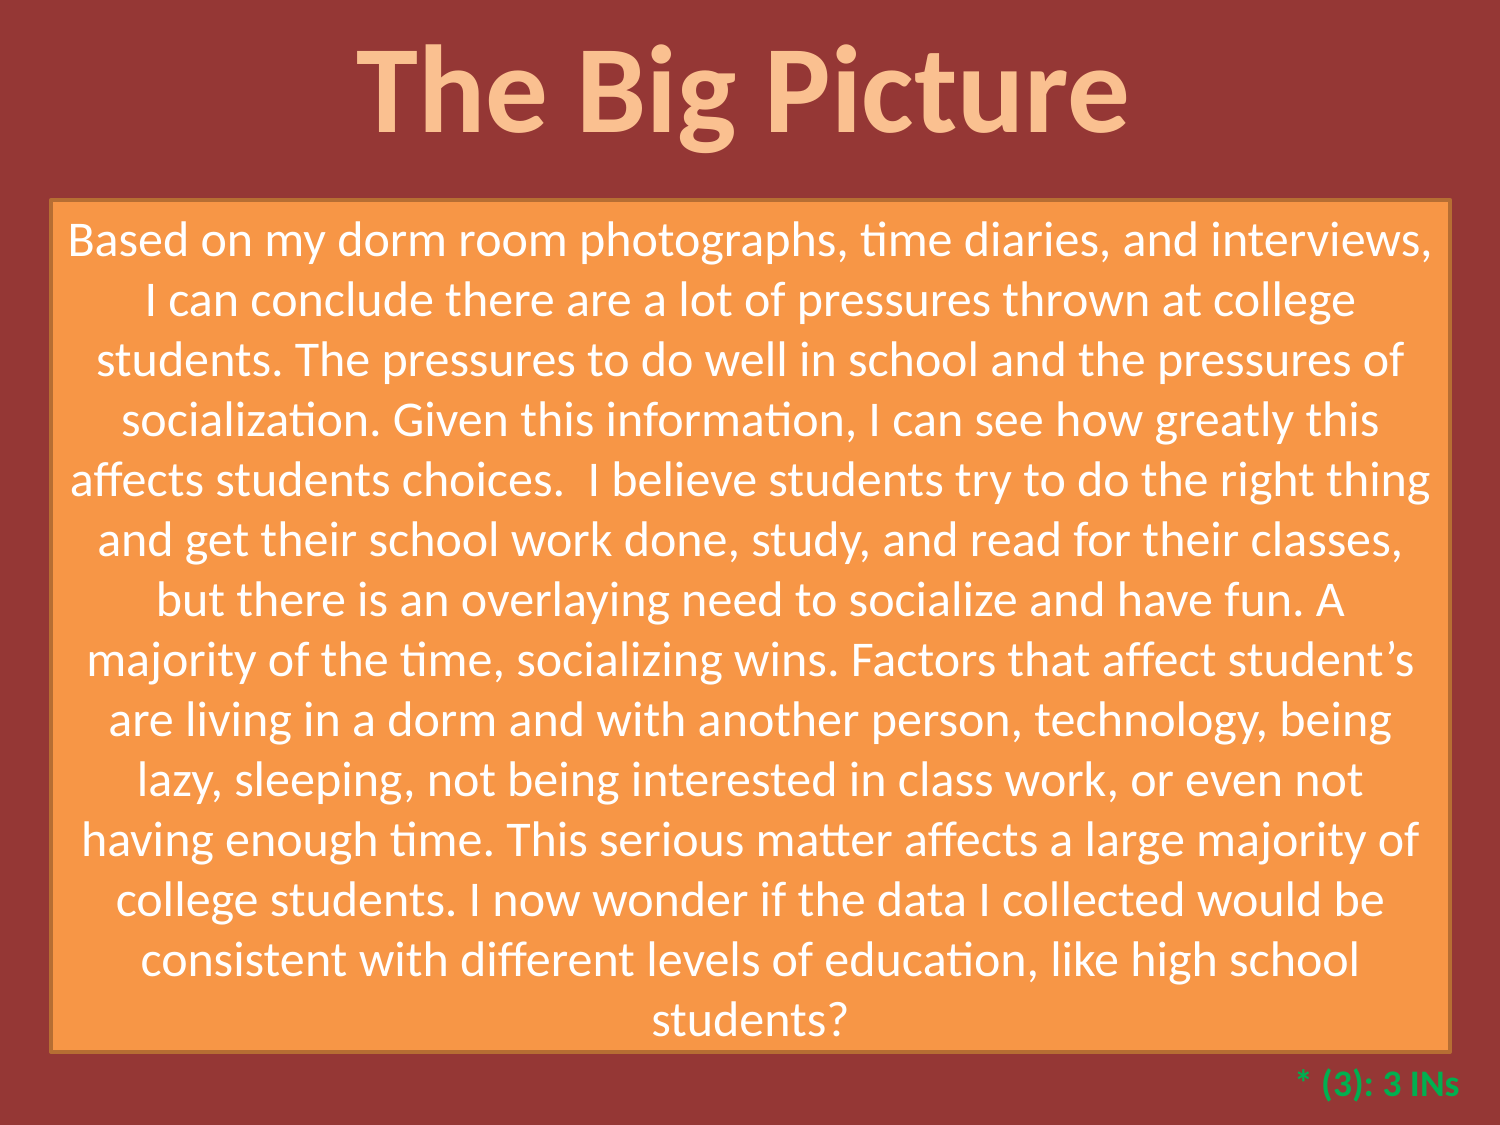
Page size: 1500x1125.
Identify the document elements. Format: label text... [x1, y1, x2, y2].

text_box Based on my dorm room photographs, time diaries, and interviews, I can conclude there are a lot of pressures thrown at college students. The pressures to do well in school and the pressures of socialization. Given this information, I can see how greatly this affects students choices. I believe students try to do the right thing and get their school work done, study, and read for their classes, but there is an overlaying need to socialize and have fun. A majority of the time, socializing wins. Factors that affect student’s are living in a dorm and with another person, technology, being lazy, sleeping, not being interested in class work, or even not having enough time. This serious matter affects a large majority of college students. I now wonder if the data I collected would be consistent with different levels of education, like high school students? [49, 198, 1452, 1054]
text_box The Big Picture [341, 0, 1146, 165]
text_box * (3): 3 INs [1279, 1051, 1475, 1112]
